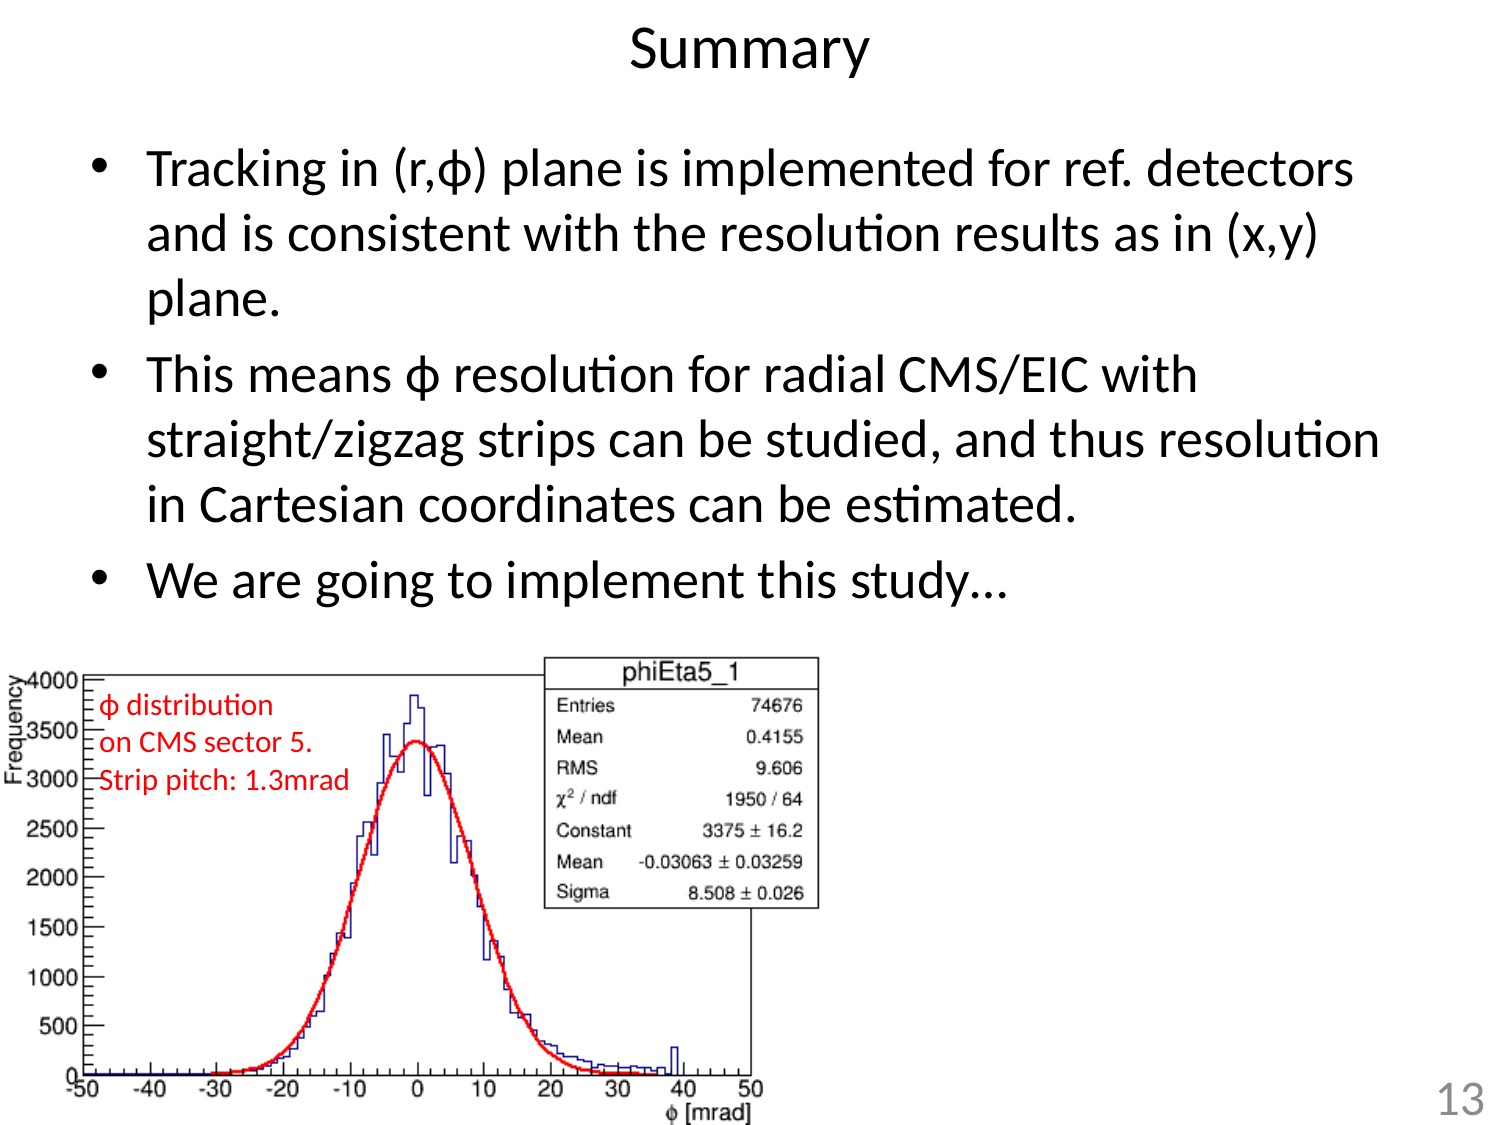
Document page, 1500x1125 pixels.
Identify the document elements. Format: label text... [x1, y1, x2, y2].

list Tracking in (r,ϕ) plane is implemented for ref. detectors and is consistent with the resolution results as in (x,y) plane. This means ϕ resolution for radial CMS/EIC with straight/zigzag strips can be studied, and thus resolution in Cartesian coordinates can be estimated. We are going to implement this study… [75, 125, 1425, 713]
picture [0, 626, 835, 1125]
title Summary [75, 0, 1425, 88]
slide_number 13 [1149, 1065, 1500, 1125]
